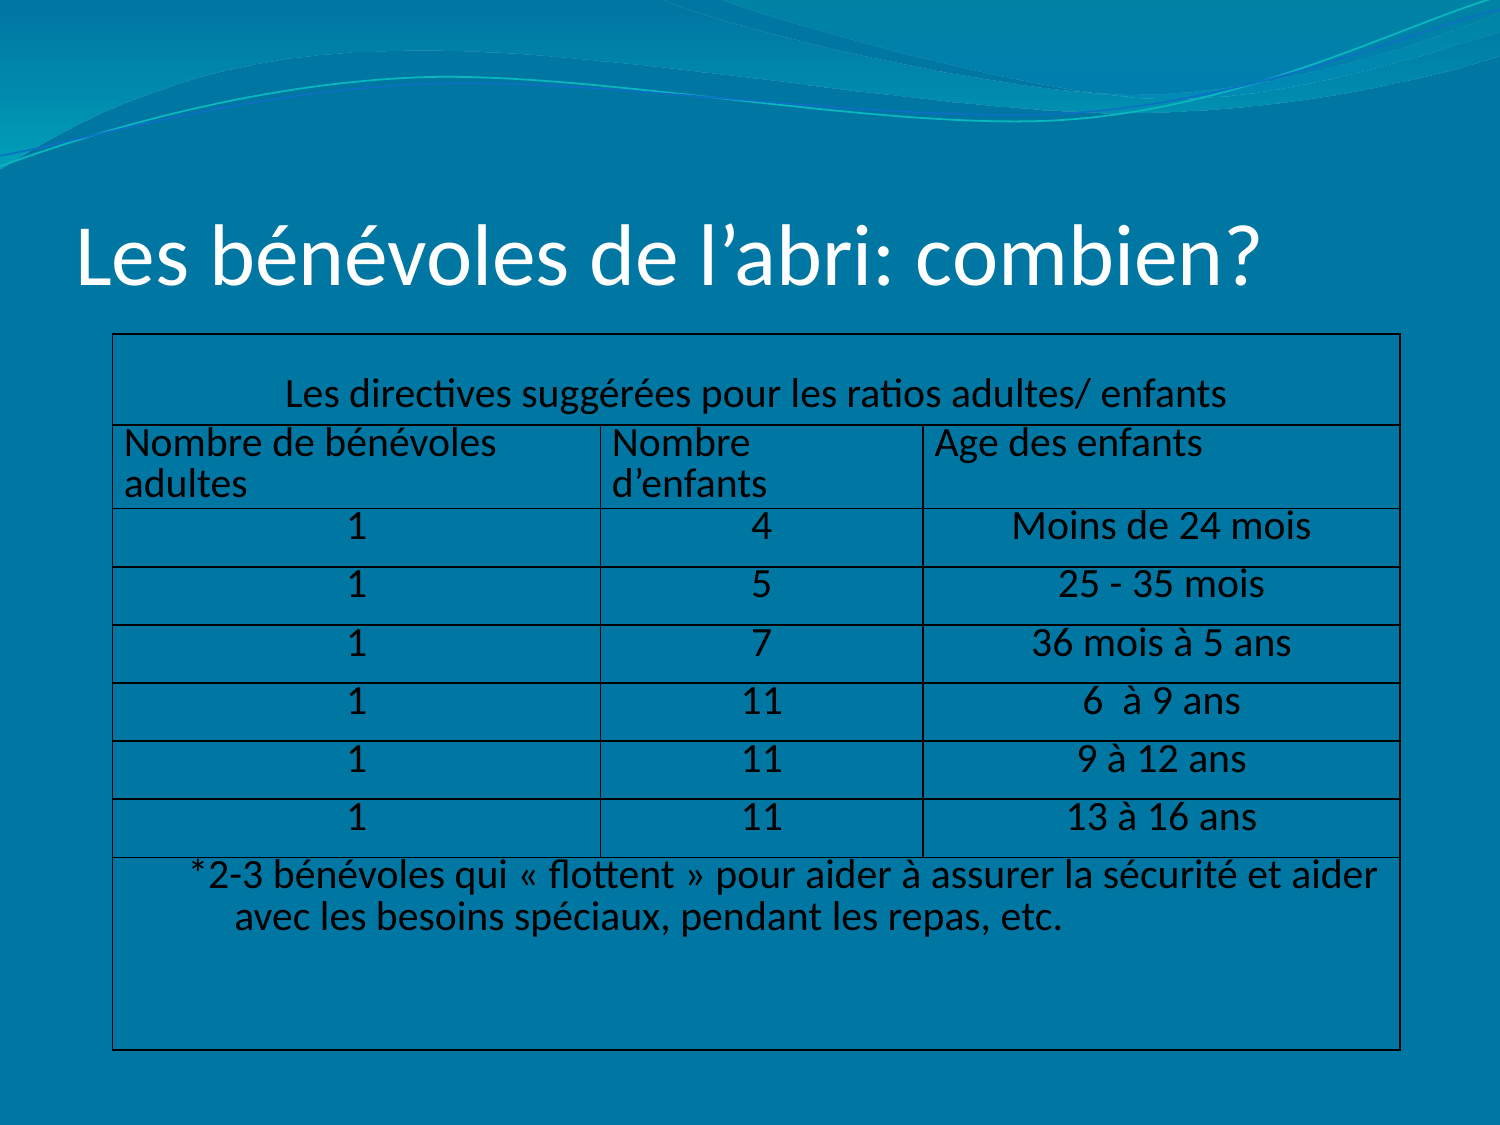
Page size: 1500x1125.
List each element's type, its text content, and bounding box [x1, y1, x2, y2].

table_cell 5 [601, 568, 922, 624]
table_cell 1 [113, 742, 600, 798]
table_cell *2-3 bénévoles qui « flottent » pour aider à assurer la sécurité et aider avec les besoins spéciaux, pendant les repas, etc. [113, 858, 1399, 1049]
table_header Les directives suggérées pour les ratios adultes/ enfants [113, 335, 1399, 424]
table_cell 9 à 12 ans [924, 742, 1399, 798]
table_cell 11 [601, 684, 922, 740]
table_cell 25 - 35 mois [924, 568, 1399, 624]
table_cell Nombre de bénévoles adultes [113, 426, 600, 508]
title Les bénévoles de l’abri: combien? [75, 115, 1438, 303]
table_cell 7 [601, 626, 922, 682]
table_cell 1 [113, 568, 600, 624]
table_cell 4 [601, 509, 922, 566]
table_cell 6 à 9 ans [924, 684, 1399, 740]
table_cell Moins de 24 mois [924, 509, 1399, 566]
table_cell 1 [113, 800, 600, 857]
table_cell 1 [113, 509, 600, 566]
table_cell 11 [601, 800, 922, 857]
table_cell 36 mois à 5 ans [924, 626, 1399, 682]
table_cell 11 [601, 742, 922, 798]
table_cell Nombre d’enfants [601, 426, 922, 508]
table_cell 13 à 16 ans [924, 800, 1399, 857]
table_cell Age des enfants [924, 426, 1399, 508]
table_cell 1 [113, 684, 600, 740]
table_cell 1 [113, 626, 600, 682]
